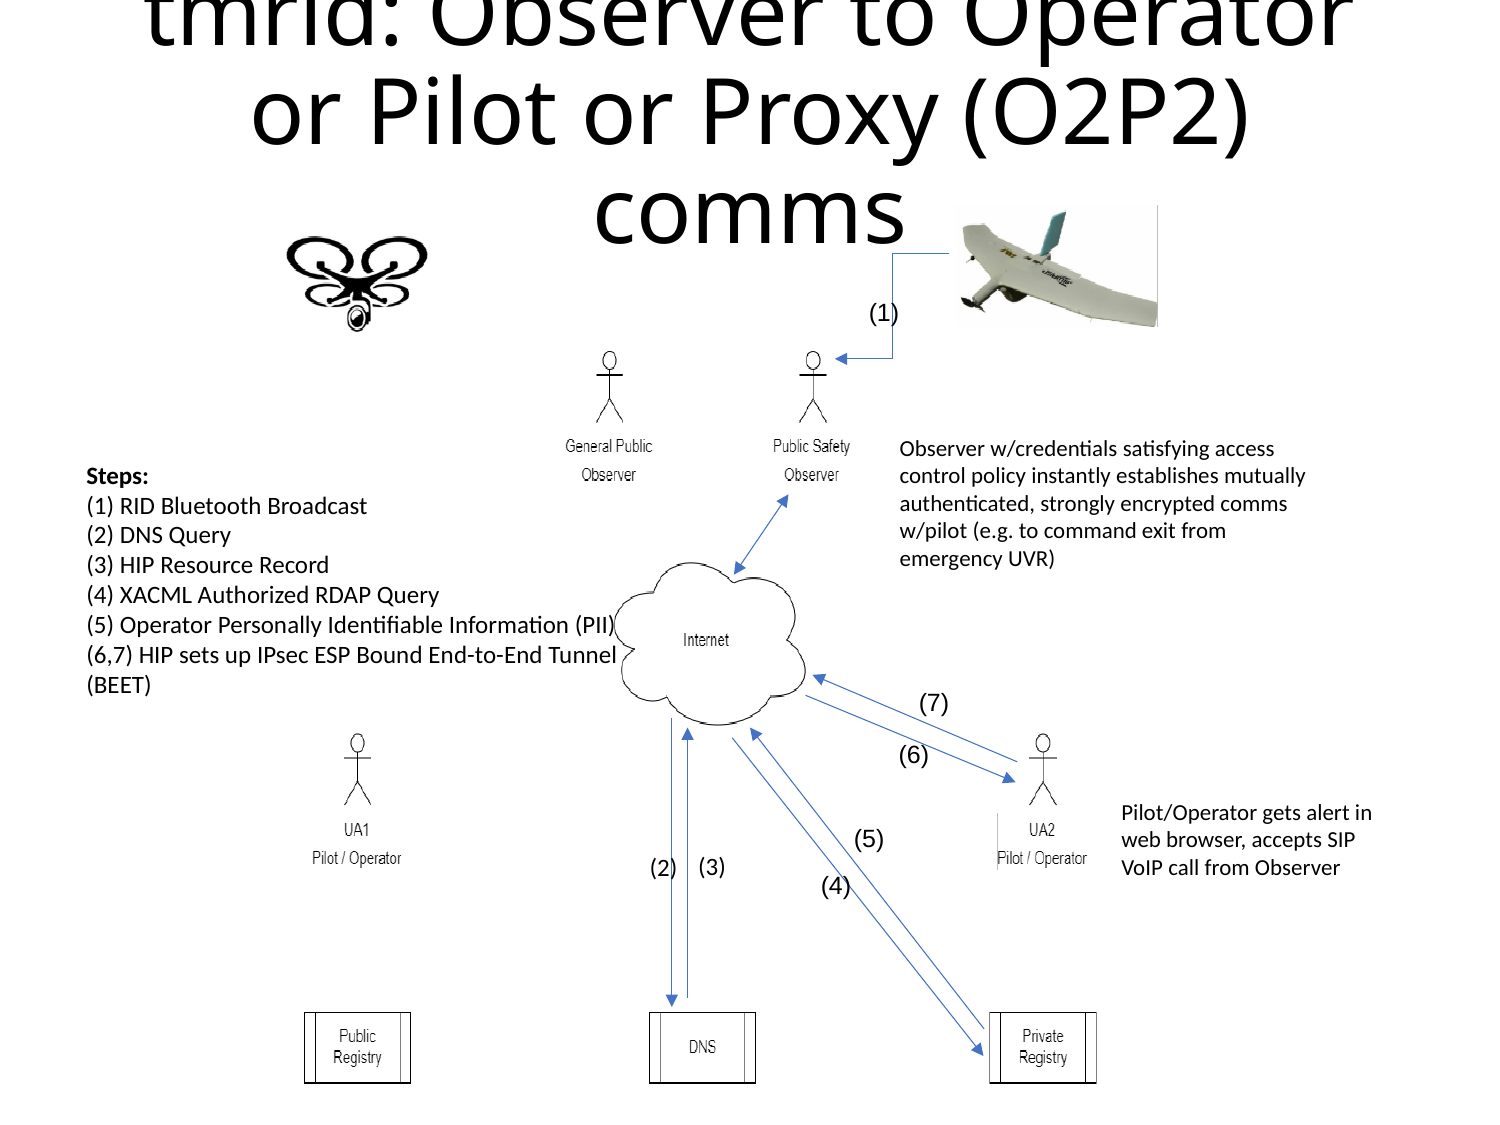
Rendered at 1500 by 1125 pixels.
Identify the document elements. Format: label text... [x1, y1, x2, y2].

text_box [732, 737, 984, 1057]
text_box tmrid: Observer to Operator or Pilot or Proxy (O2P2) comms [113, 24, 1387, 206]
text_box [812, 674, 1018, 762]
picture [286, 205, 1158, 1084]
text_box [749, 727, 985, 1029]
text_box Steps: (1) RID Bluetooth Broadcast (2) DNS Query (3) HIP Resource Record (4) XACML Authorized RDAP Query (5) Operator Personally Identifiable Information (PII) (6,7) HIP sets up IPsec ESP Bound End-to-End Tunnel (BEET) [71, 451, 286, 707]
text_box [834, 253, 950, 359]
text_box Pilot/Operator gets alert in web browser, accepts SIP VoIP call from Observer [1158, 790, 1410, 888]
text_box Observer w/credentials satisfying access control policy instantly establishes mutually authenticated, strongly encrypted comms w/pilot (e.g. to command exit from emergency UVR) [1158, 426, 1343, 579]
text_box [733, 494, 789, 575]
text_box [805, 695, 1016, 783]
